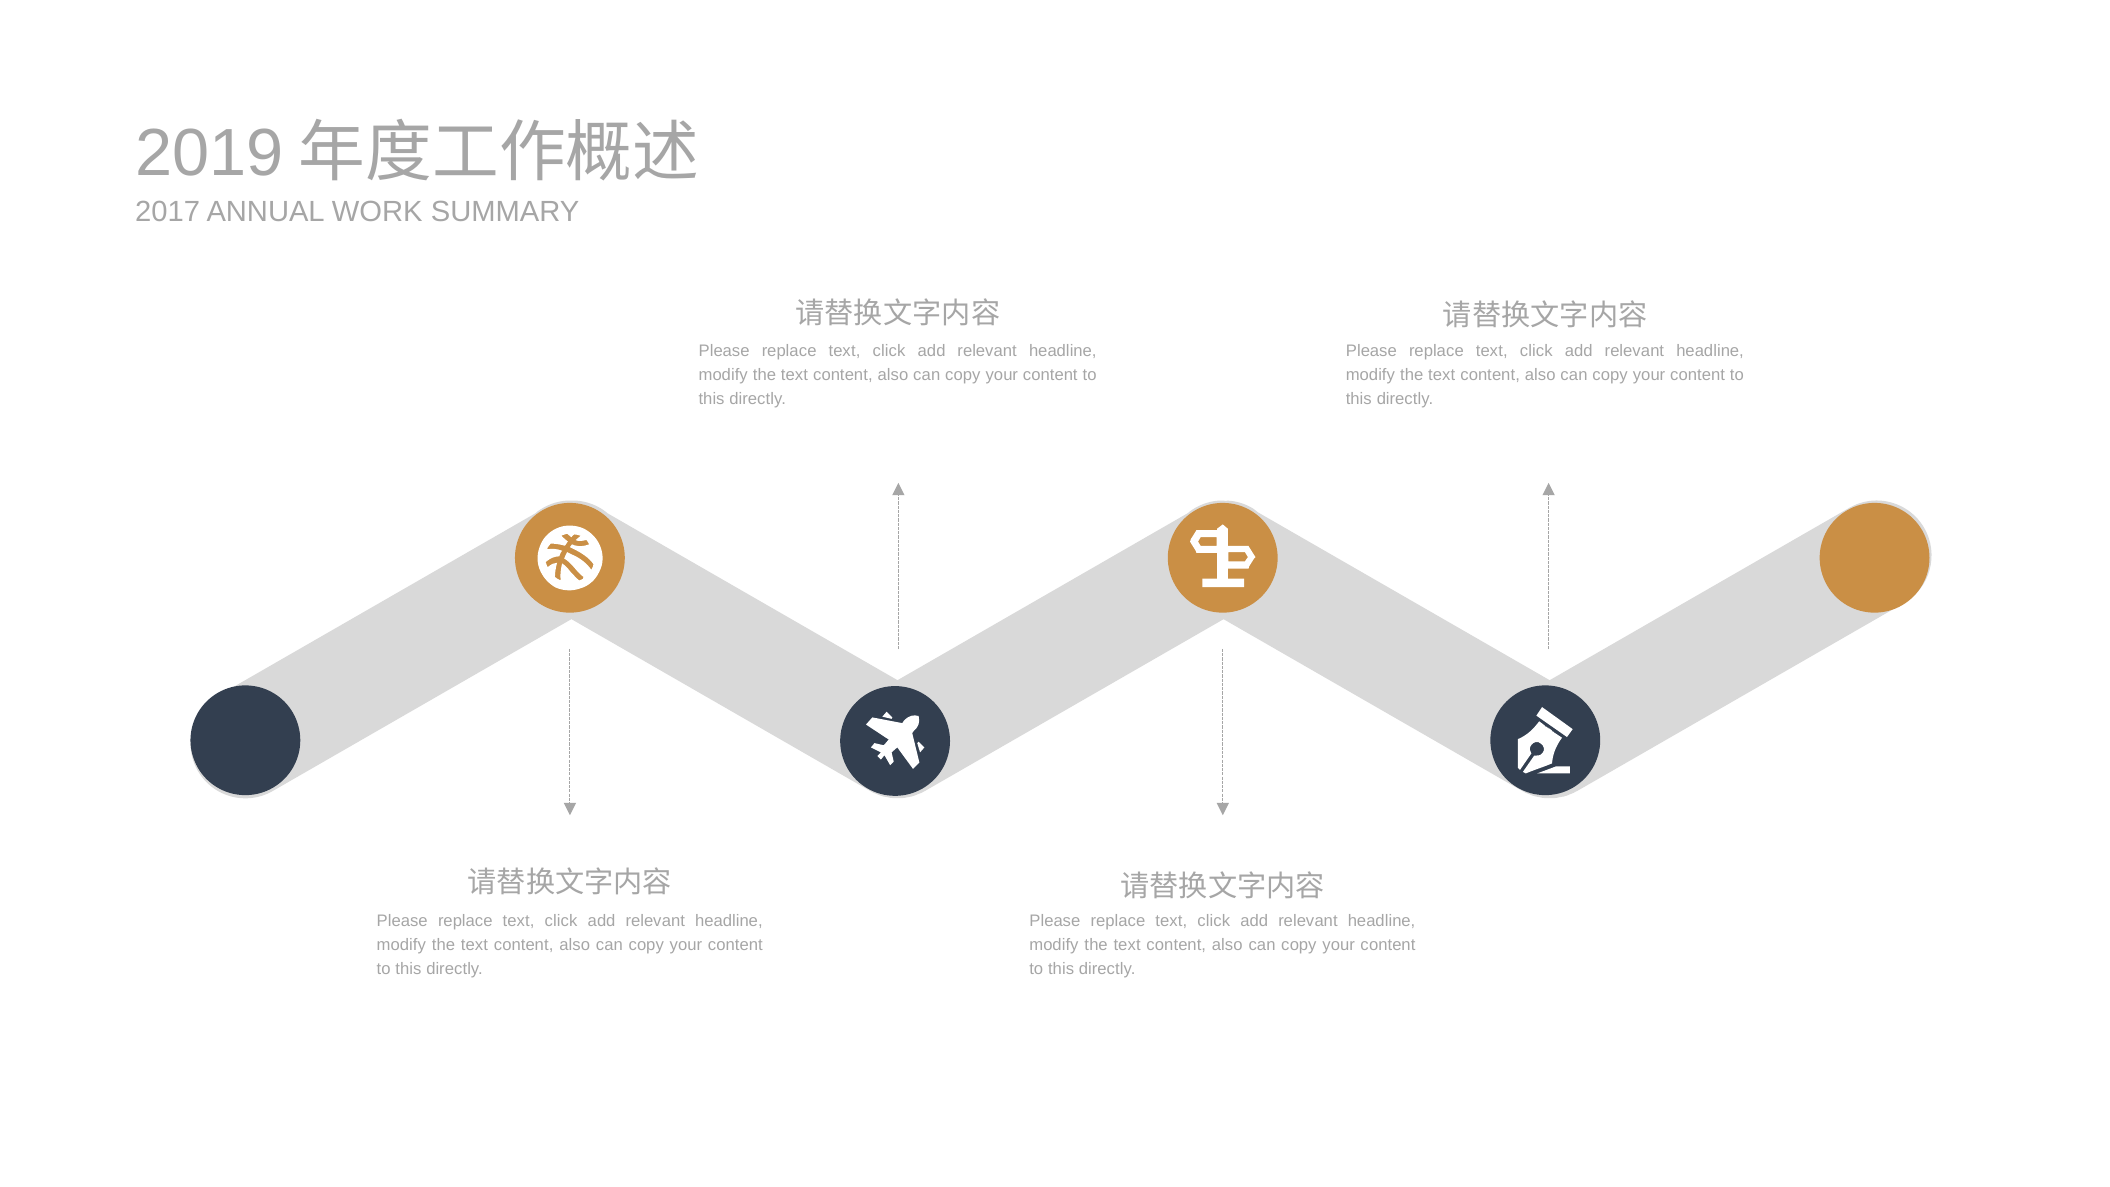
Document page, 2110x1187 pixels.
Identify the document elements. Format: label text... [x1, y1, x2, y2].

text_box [1014, 853, 1431, 985]
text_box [361, 849, 779, 985]
text_box 2019年度工作概述 [135, 108, 783, 189]
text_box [190, 268, 1930, 1030]
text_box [1331, 282, 1760, 415]
text_box 2017 ANNUAL WORK SUMMARY [135, 191, 596, 227]
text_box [683, 280, 1113, 415]
